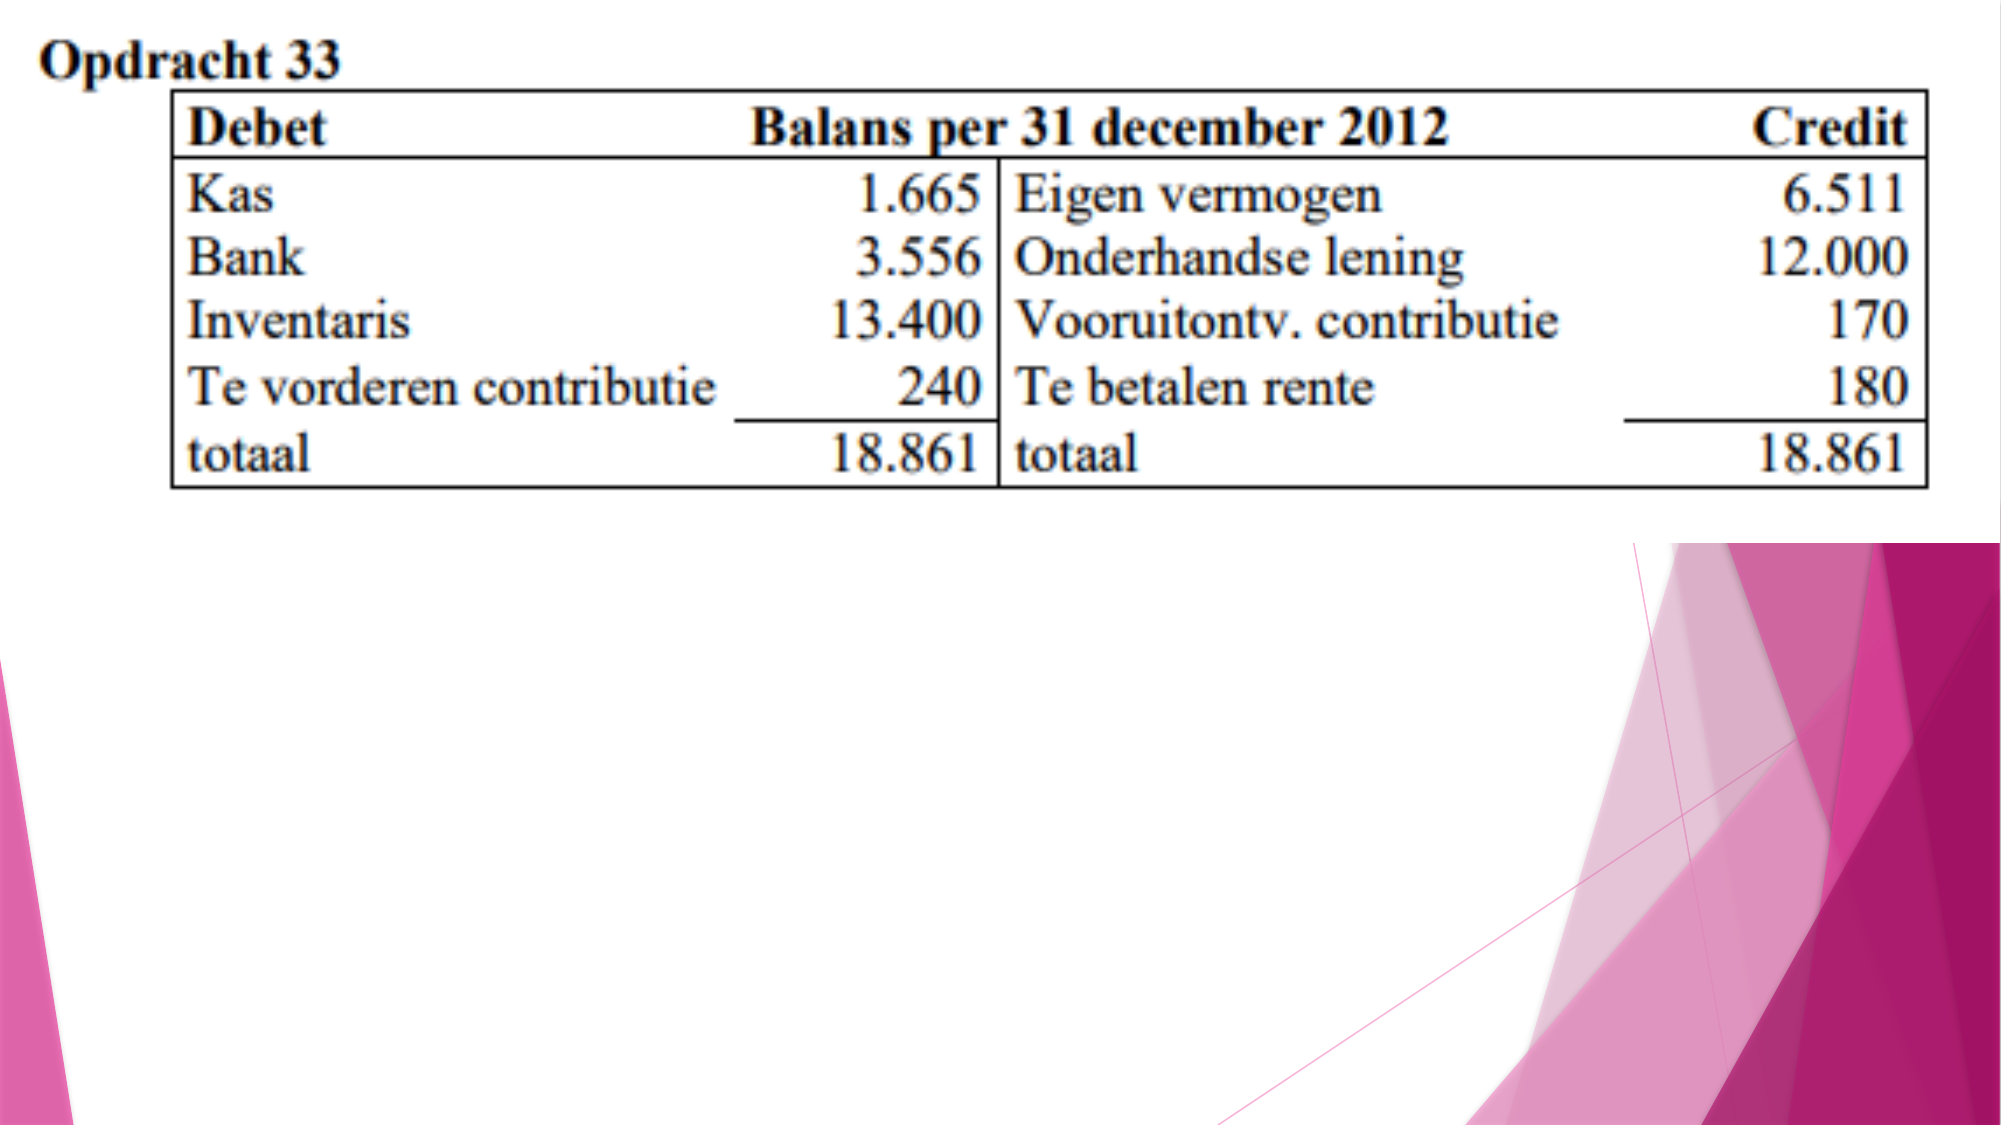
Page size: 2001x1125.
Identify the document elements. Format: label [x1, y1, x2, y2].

picture [0, 0, 2000, 544]
